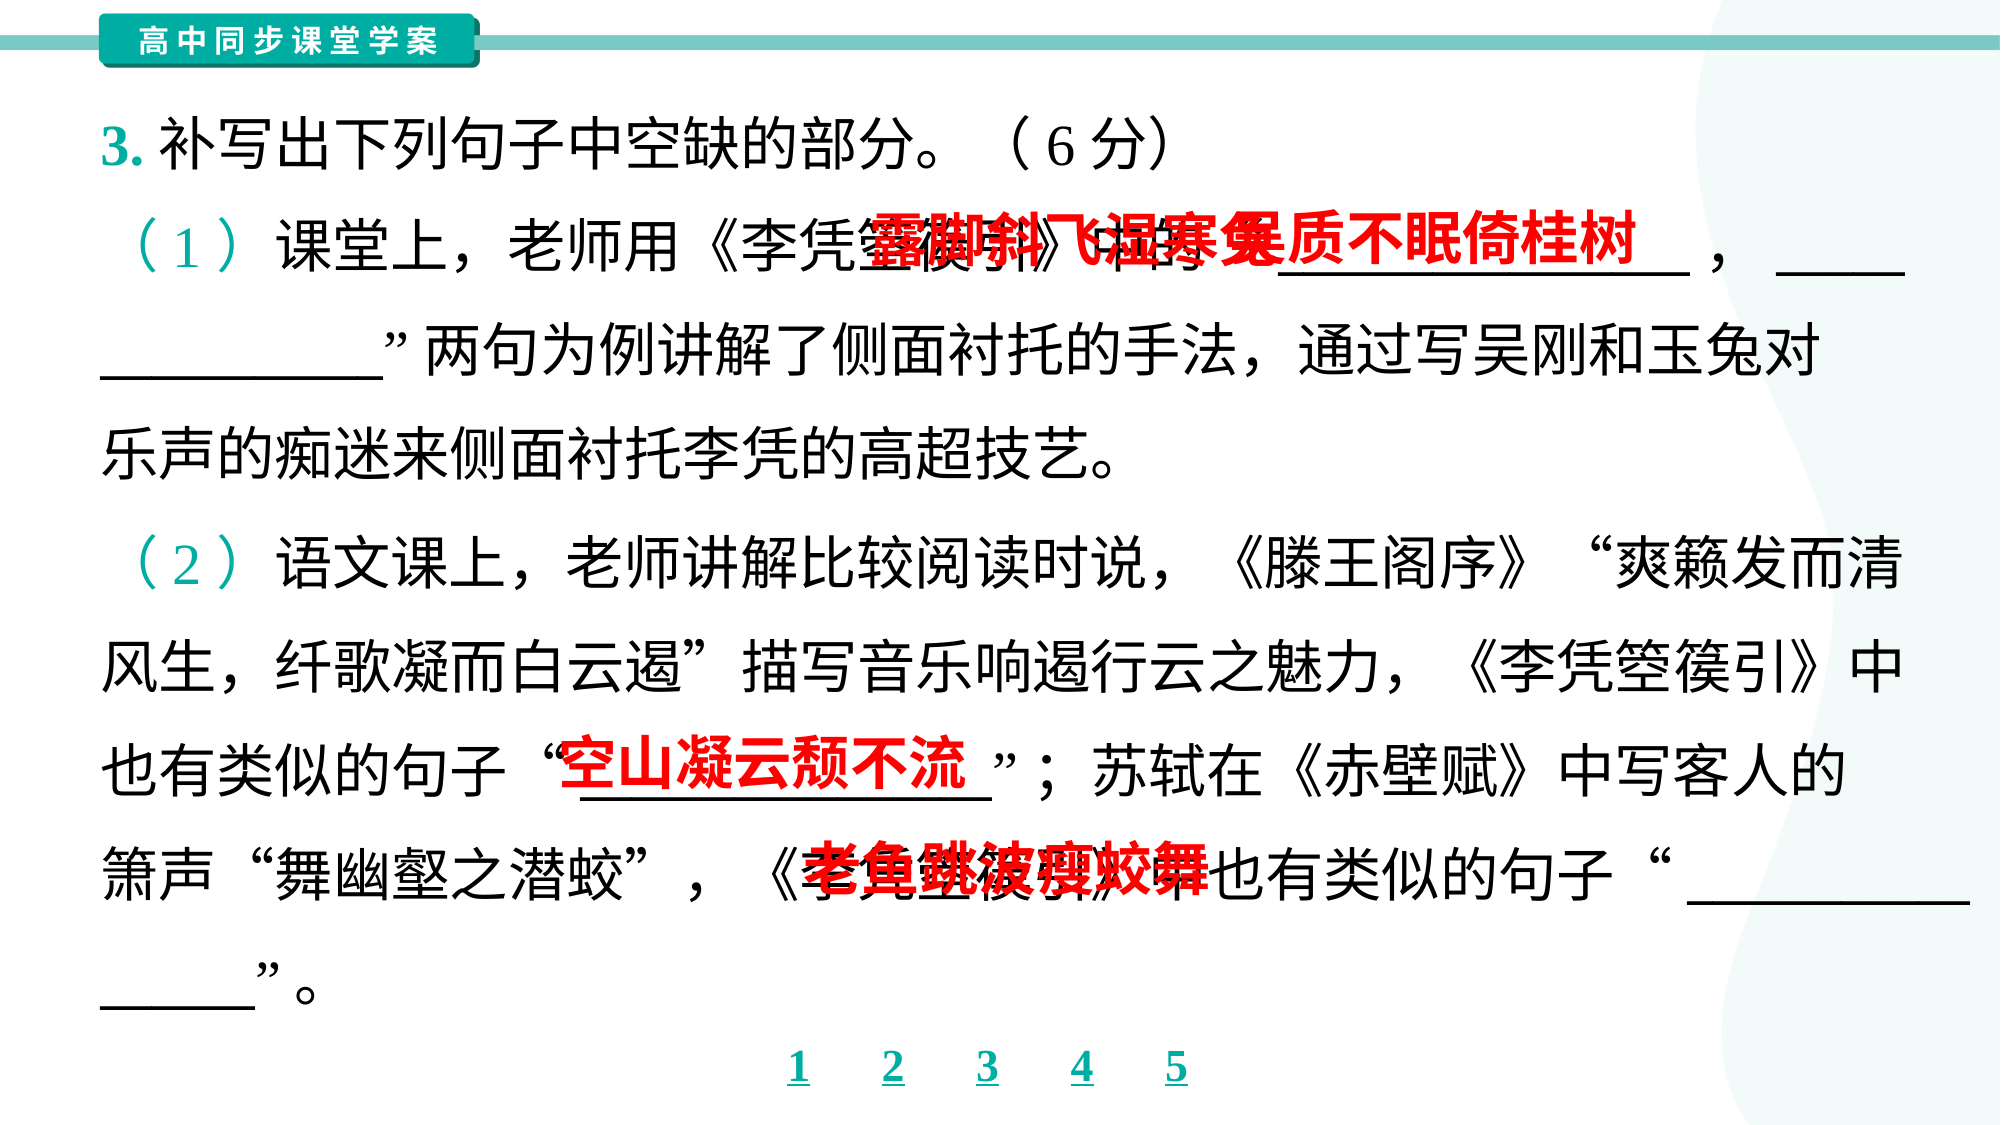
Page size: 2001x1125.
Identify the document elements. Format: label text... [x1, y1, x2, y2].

text_box 3.补写出下列句子中空缺的部分。（6分） [100, 76, 1899, 170]
text_box （1）课堂上，老师用《李凭箜篌引》中的“________________，_____ ___________”两句为例讲解了侧面衬托的手法，通过写吴刚和玉兔对 乐声的痴迷来侧面衬托李凭的高超技艺。 [100, 376, 1899, 488]
text_box （2）语文课上，老师讲解比较阅读时说，《滕王阁序》“爽籁发而清 风生，纤歌凝而白云遏”描写音乐响遏行云之魅力，《李凭箜篌引》中 也有类似的句子“________________”；苏轼在《赤壁赋》中写客人的 箫声“舞幽壑之潜蛟”，《李凭箜篌引》中也有类似的句子“___________ ______”。 [100, 491, 1899, 799]
text_box 老鱼跳波瘦蛟舞 [100, 799, 1899, 1005]
text_box （2）语文课上，老师讲解比较阅读时说，《滕王阁序》“爽籁发而清 风生，纤歌凝而白云遏”描写音乐响遏行云之魅力，《李凭箜篌引》中 也有类似的句子“________________”；苏轼在《赤壁赋》中写客人的 箫声“舞幽壑之潜蛟”，《李凭箜篌引》中也有类似的句子“___________ ______”。 [100, 1005, 1899, 1013]
picture [0, 0, 2000, 1125]
text_box 空山凝云颓不流 [536, 695, 989, 796]
text_box 露脚斜飞湿寒兔 [100, 170, 1899, 376]
